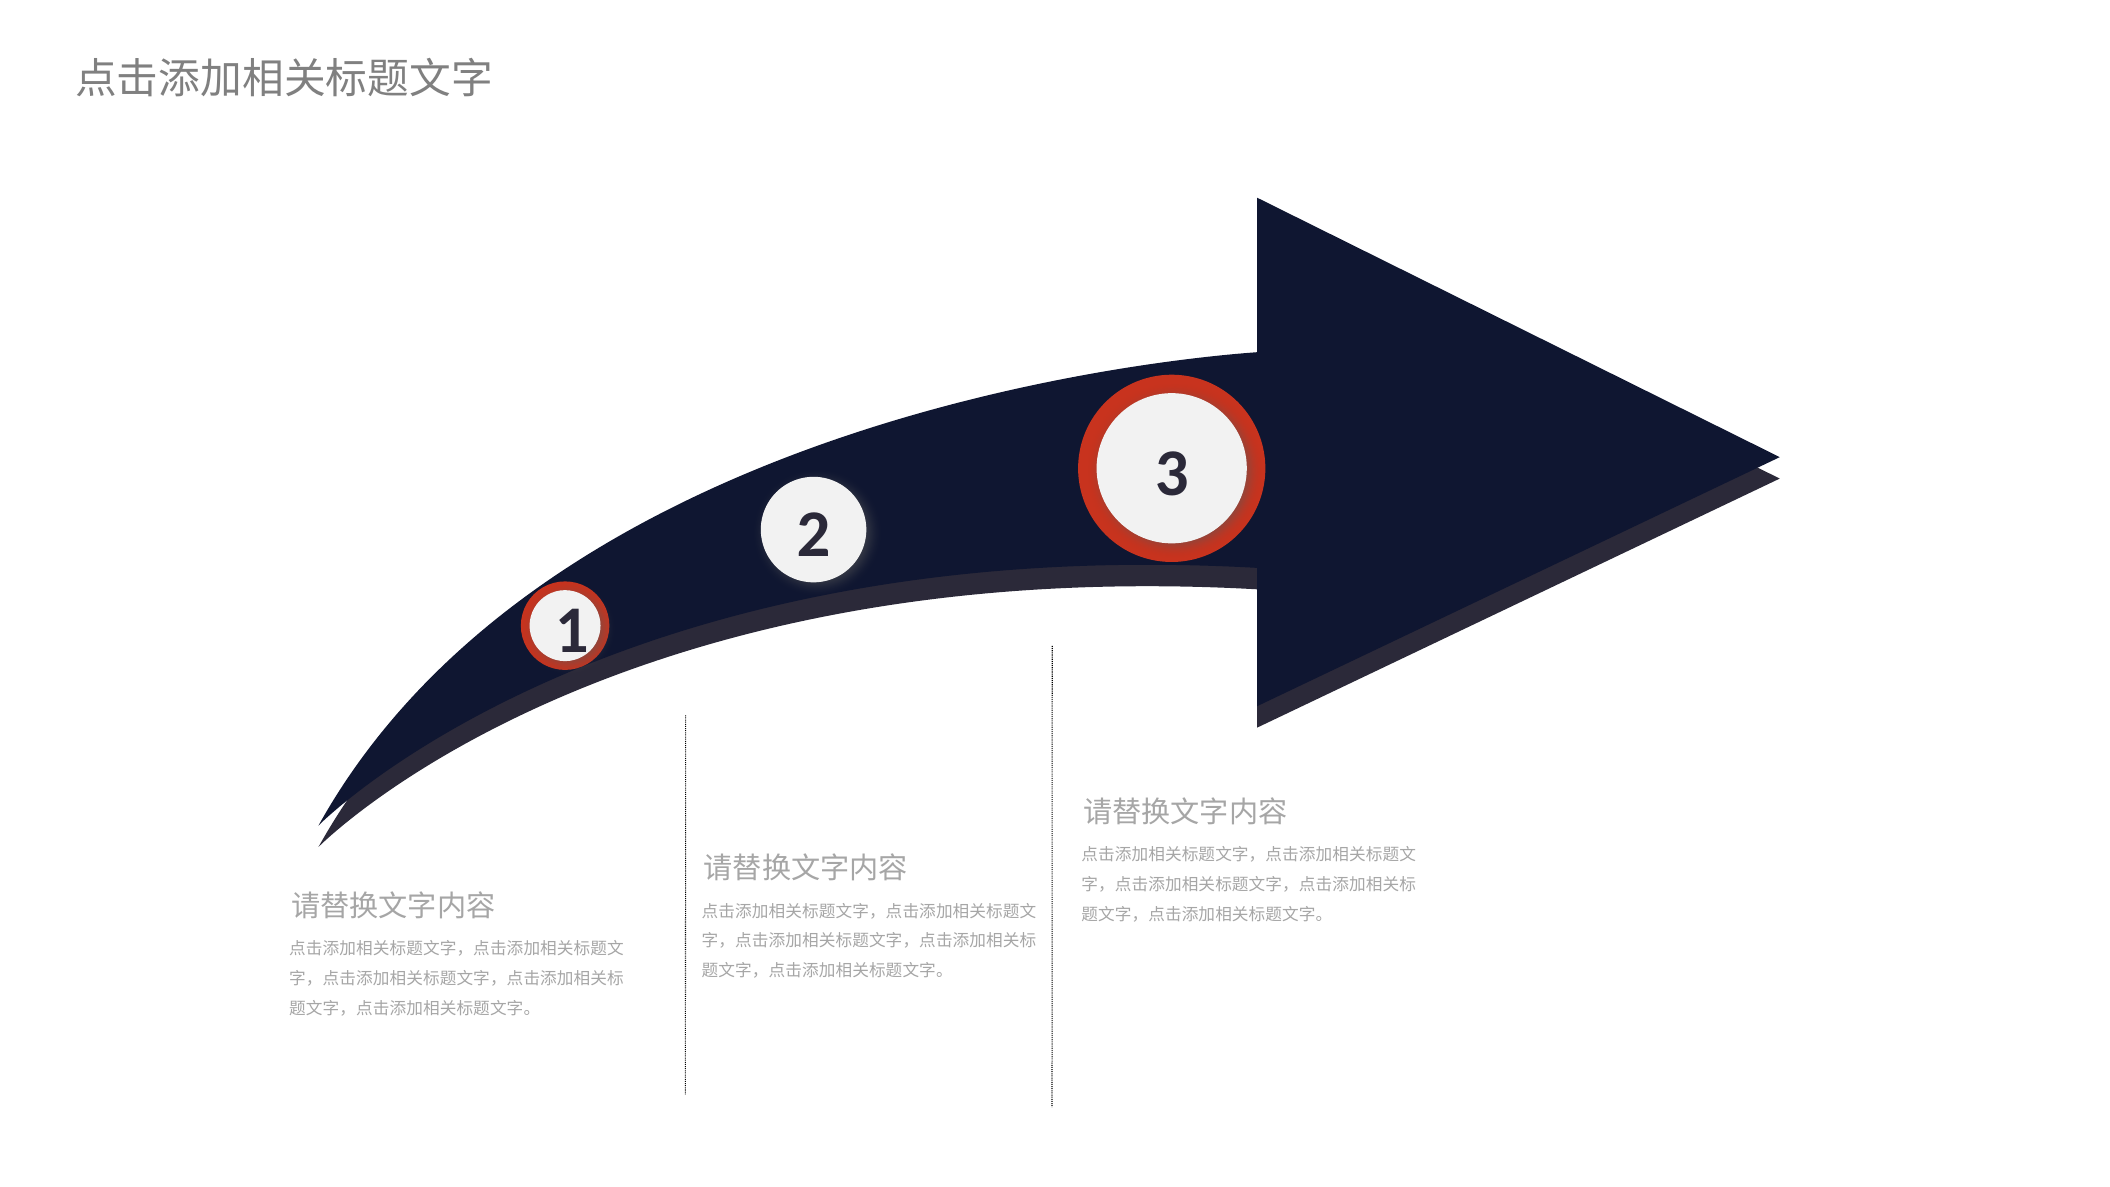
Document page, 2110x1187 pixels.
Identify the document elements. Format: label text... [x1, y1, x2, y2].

text_box 请替换文字内容 [275, 871, 674, 930]
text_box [520, 581, 610, 670]
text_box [747, 463, 880, 596]
text_box 点击添加相关标题文字 [59, 44, 563, 107]
text_box 点击添加相关标题文字，点击添加相关标题文字，点击添加相关标题文字，点击添加相关标题文字，点击添加相关标题文字。 [275, 930, 653, 1025]
text_box 请替换文字内容 [687, 847, 1067, 892]
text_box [318, 197, 1780, 847]
text_box 点击添加相关标题文字，点击添加相关标题文字，点击添加相关标题文字，点击添加相关标题文字，点击添加相关标题文字。 [687, 892, 1066, 988]
text_box 点击添加相关标题文字，点击添加相关标题文字，点击添加相关标题文字，点击添加相关标题文字，点击添加相关标题文字。 [1067, 847, 1446, 932]
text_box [1078, 374, 1266, 562]
